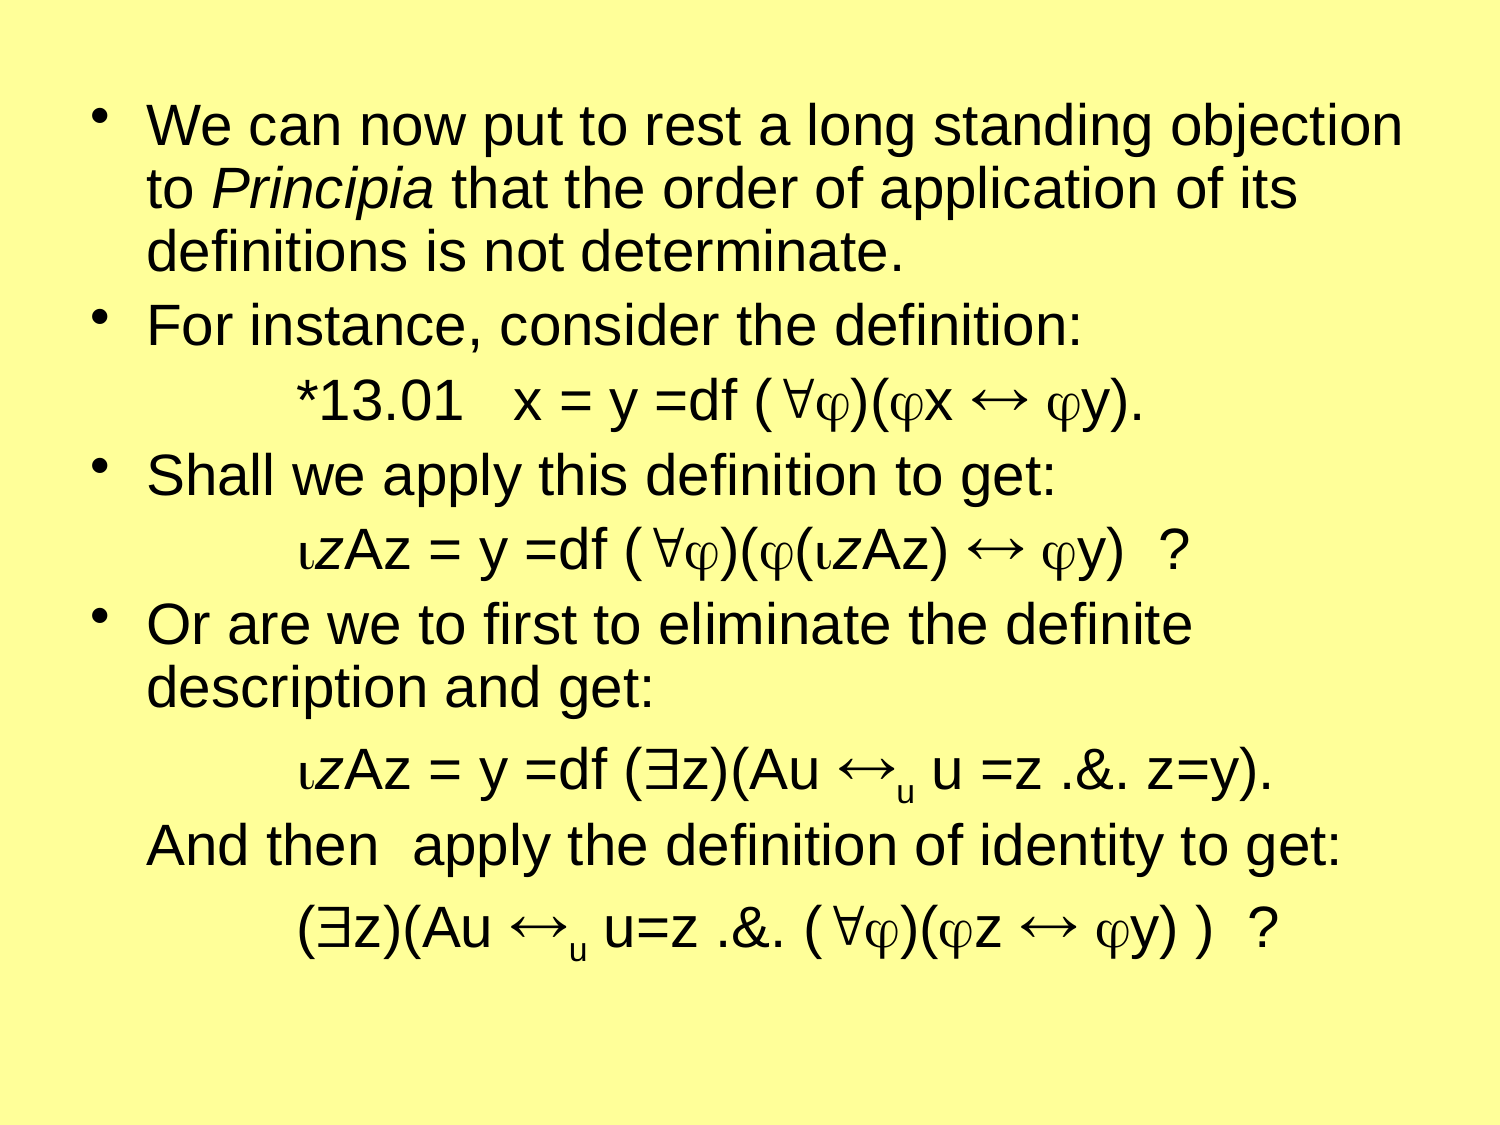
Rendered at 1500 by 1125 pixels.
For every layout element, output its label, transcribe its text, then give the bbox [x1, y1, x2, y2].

list We can now put to rest a long standing objection to Principia that the order of application of its definitions is not determinate. For instance, consider the definition: *13.01 x = y =df ()(x  y). Shall we apply this definition to get: zAz = y =df ()((zAz)  y) ? Or are we to first to eliminate the definite description and get: zAz = y =df (z)(Au u u =z .&. z=y). And then apply the definition of identity to get: (z)(Au u u=z .&. ()(z  y) ) ? [75, 87, 1425, 1005]
